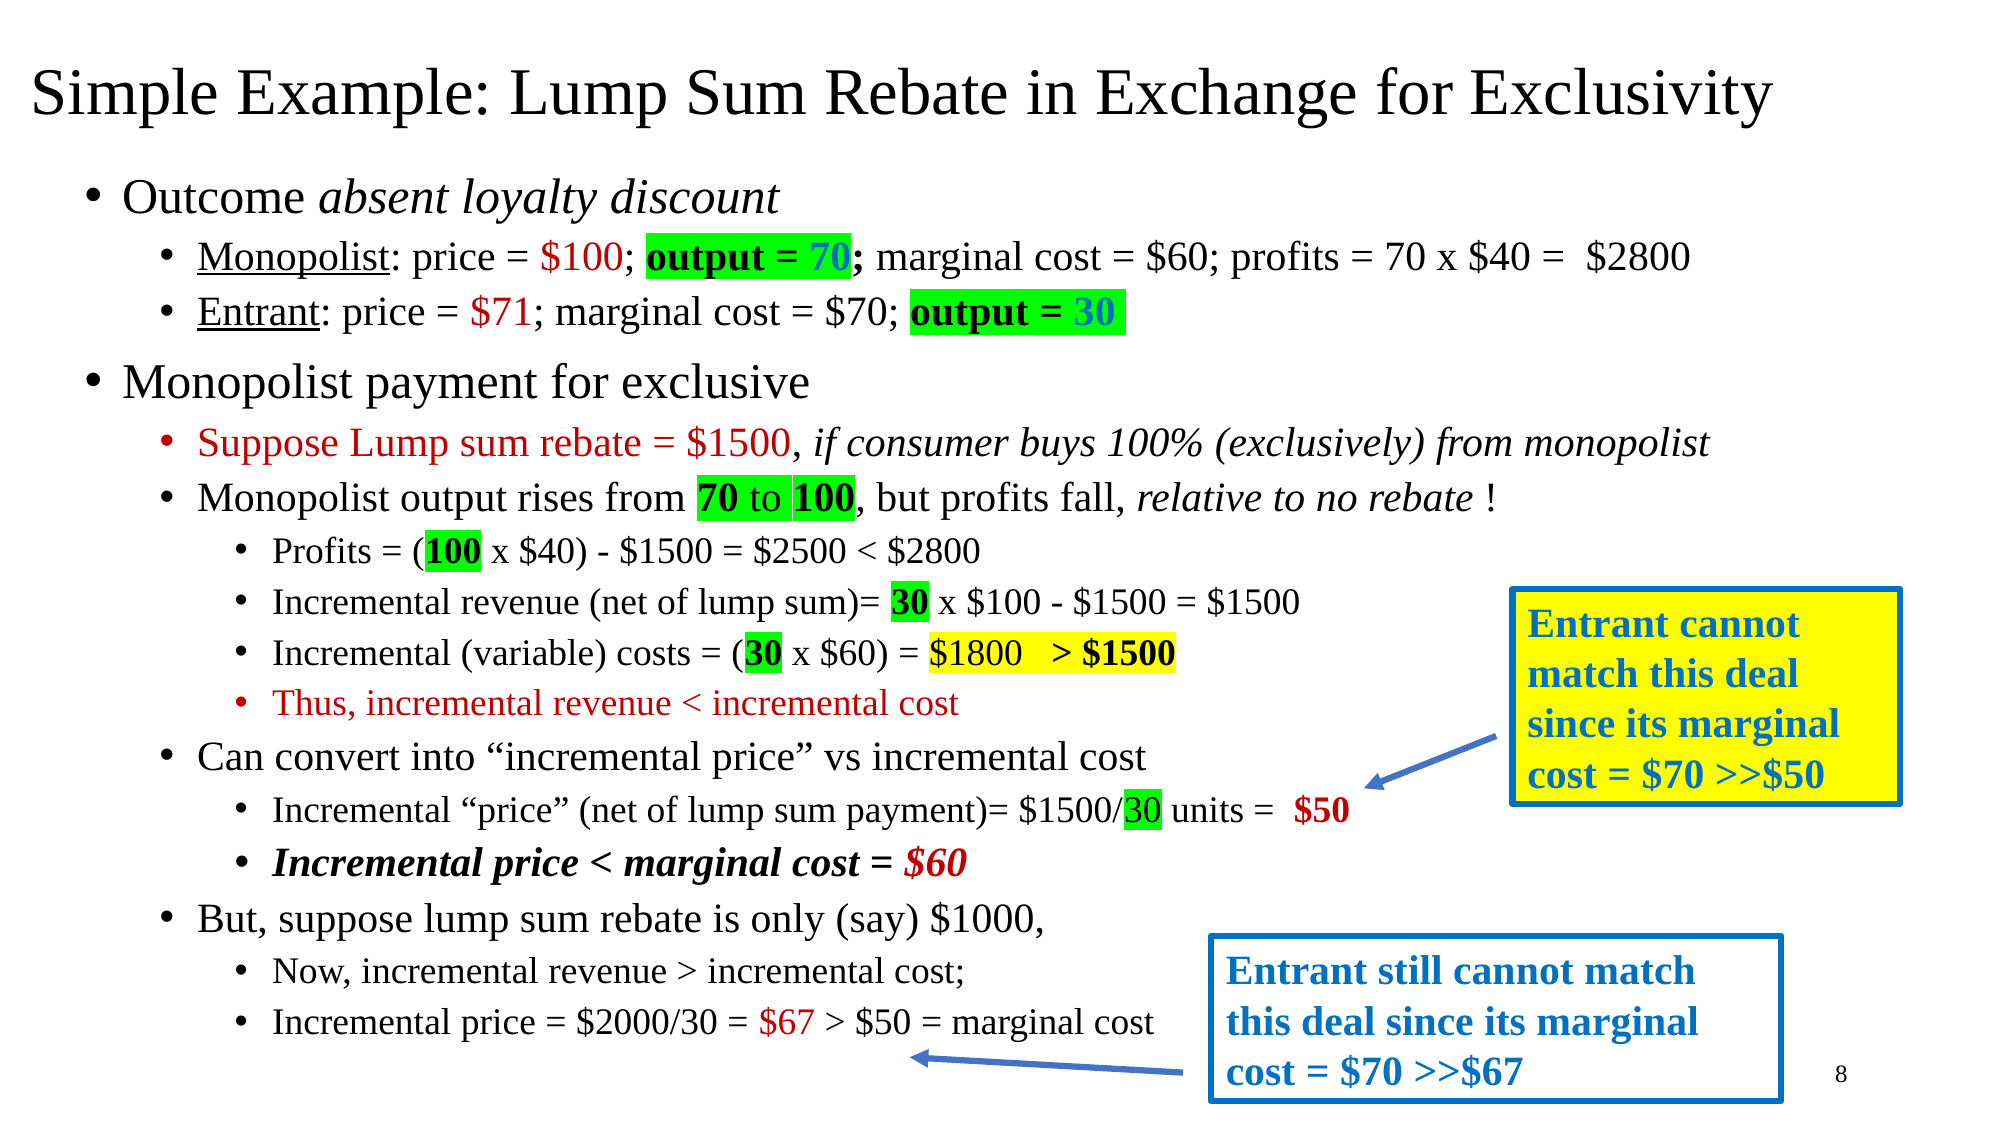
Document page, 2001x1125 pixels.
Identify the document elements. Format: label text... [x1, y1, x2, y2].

list Outcome absent loyalty discount Monopolist: price = $100; output = 70; marginal cost = $60; profits = 70 x $40 = $2800 Entrant: price = $71; marginal cost = $70; output = 30 Monopolist payment for exclusive Suppose Lump sum rebate = $1500, if consumer buys 100% (exclusively) from monopolist Monopolist output rises from 70 to 100, but profits fall, relative to no rebate ! Profits = (100 x $40) - $1500 = $2500 < $2800 Incremental revenue (net of lump sum)= 30 x $100 - $1500 = $1500 Incremental (variable) costs = (30 x $60) = $1800 > $1500 Thus, incremental revenue < incremental cost Can convert into “incremental price” vs incremental cost Incremental “price” (net of lump sum payment)= $1500/30 units = $50 Incremental price < marginal cost = $60 But, suppose lump sum rebate is only (say) $1000, Now, incremental revenue > incremental cost; Incremental price = $2000/30 = $67 > $50 = marginal cost [69, 162, 1802, 1125]
text_box Entrant cannot match this deal since its marginal cost = $70 >>$50 [1512, 588, 1900, 804]
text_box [1363, 735, 1497, 789]
slide_number 8 [1412, 1042, 1863, 1103]
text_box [909, 1057, 1184, 1073]
title Simple Example: Lump Sum Rebate in Exchange for Exclusivity [15, 0, 1804, 202]
text_box Entrant still cannot match this deal since its marginal cost = $70 >>$67 [1211, 935, 1782, 1101]
